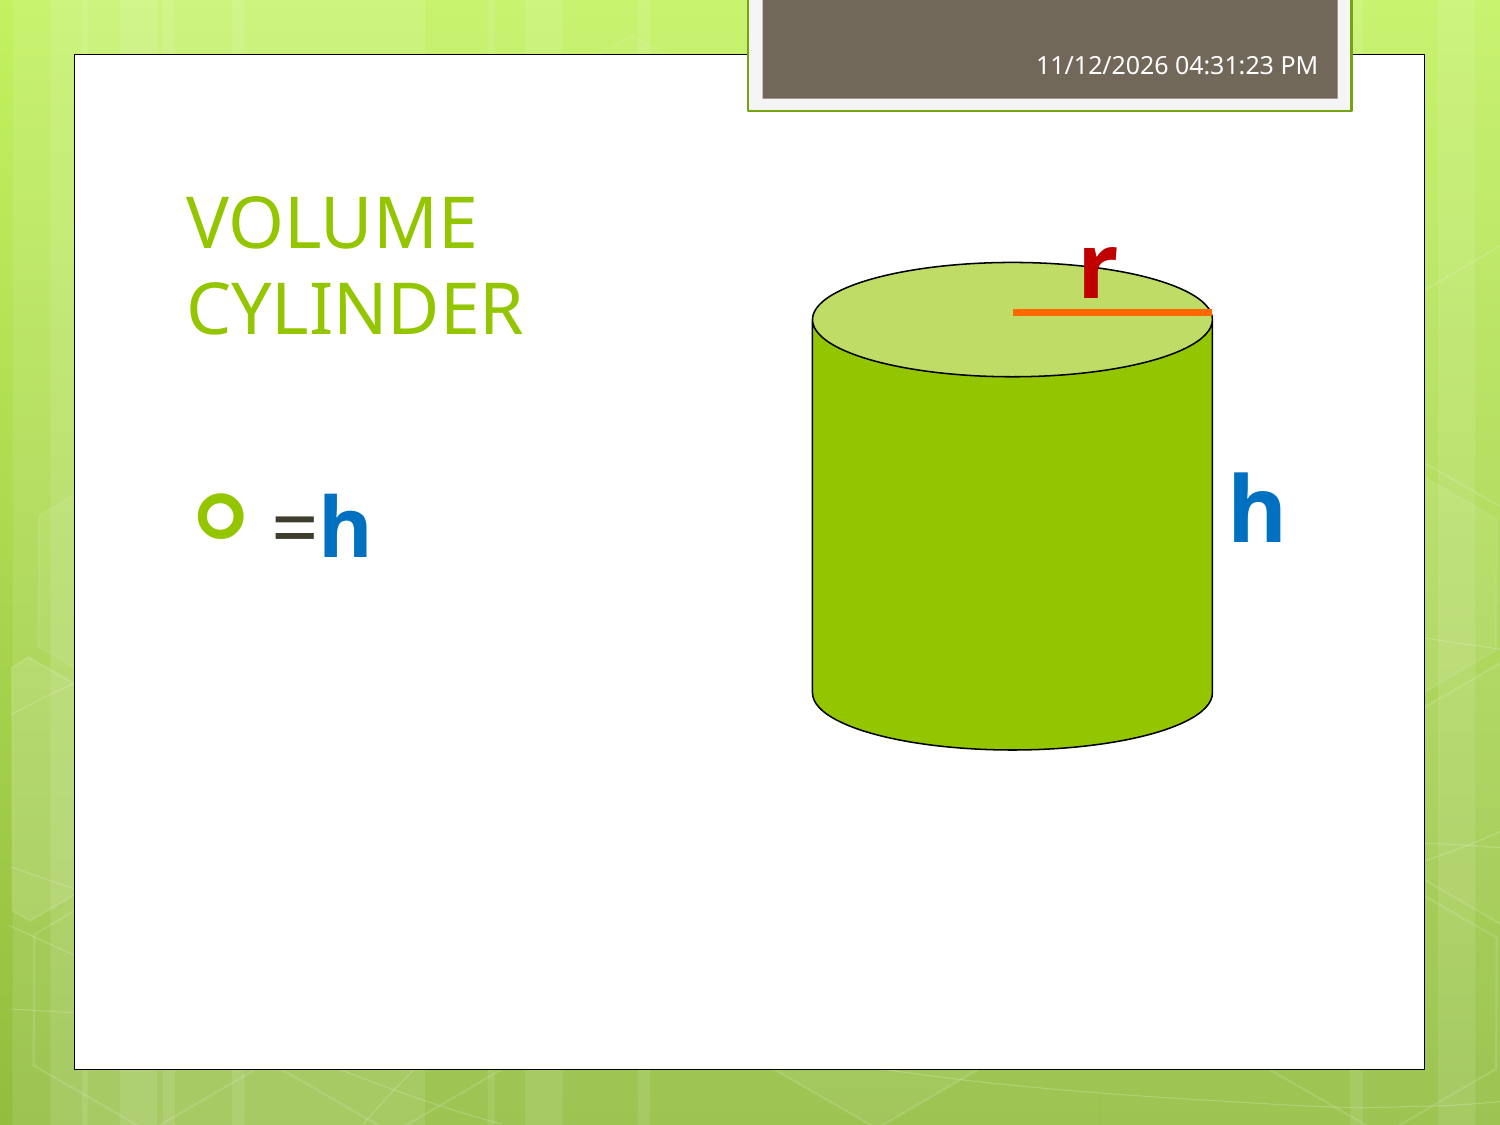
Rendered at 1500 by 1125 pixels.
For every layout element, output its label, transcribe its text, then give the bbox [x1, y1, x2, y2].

title VOLUME CYLINDER [171, 168, 1324, 357]
text_box r [1062, 313, 1213, 325]
text_box h [1212, 443, 1363, 568]
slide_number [983, 36, 1334, 97]
text_box [812, 262, 1213, 751]
text_box r [1062, 199, 1213, 312]
